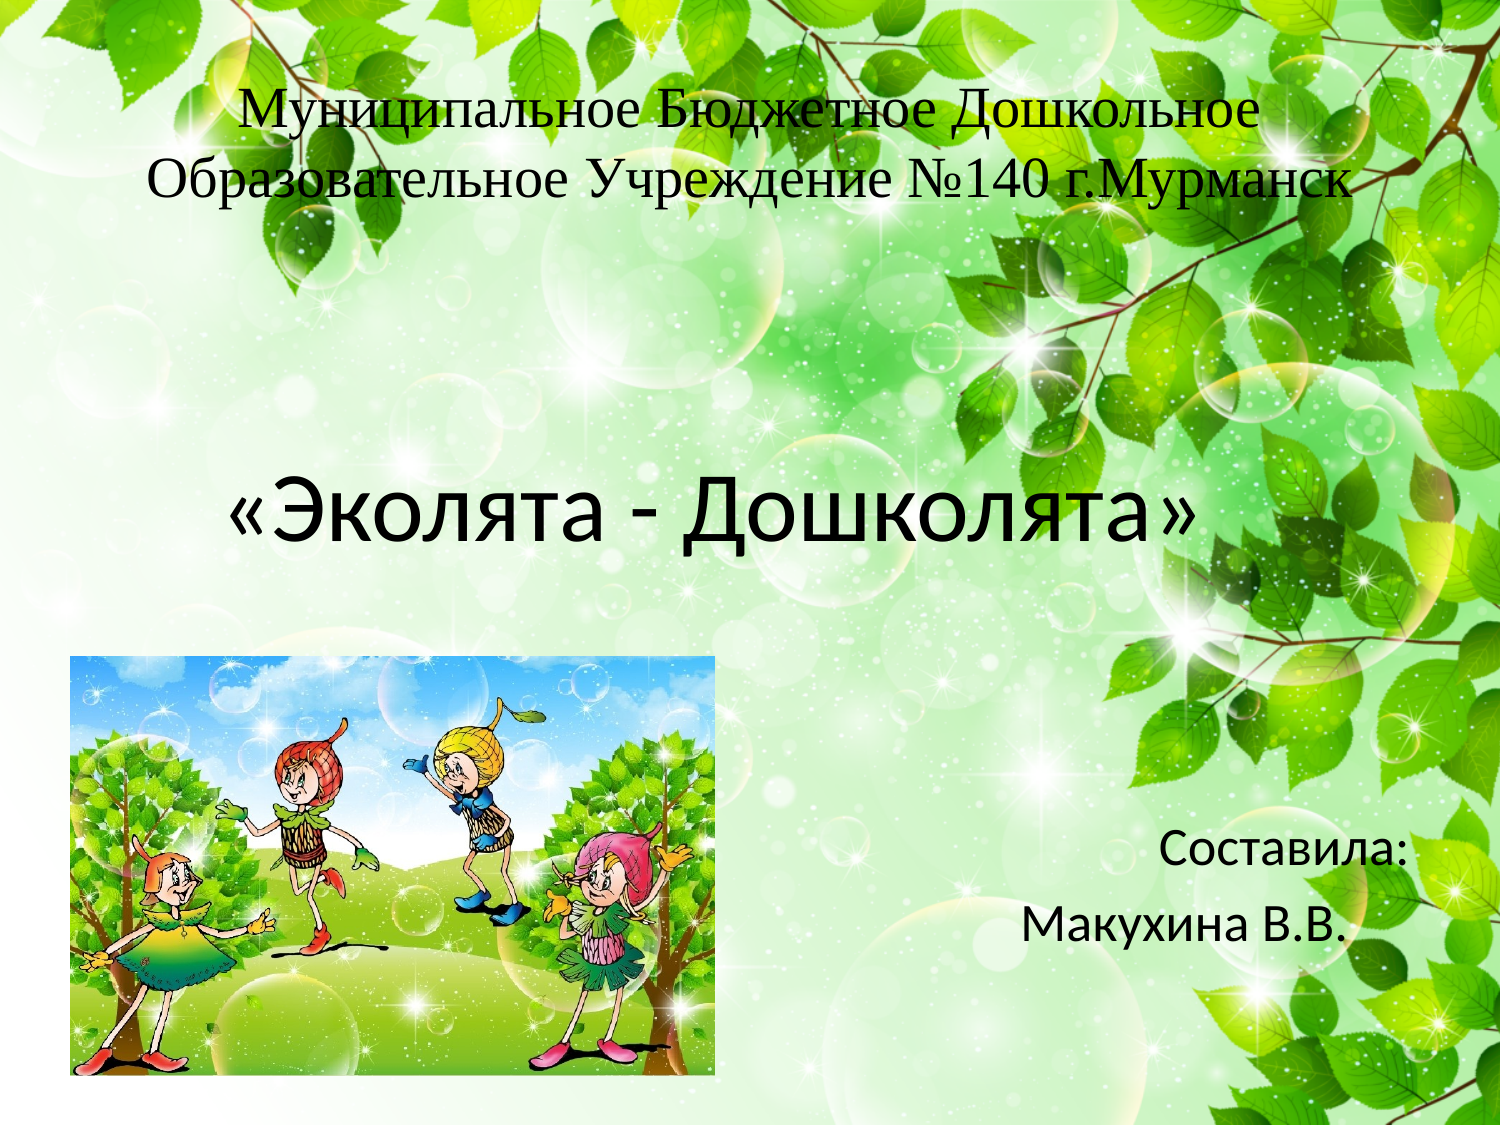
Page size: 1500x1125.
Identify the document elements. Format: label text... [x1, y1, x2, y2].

title Муниципальное Бюджетное Дошкольное Образовательное Учреждение №140 г.Мурманск [75, 45, 1425, 233]
picture [0, 0, 1500, 1125]
list «Эколята - Дошколята» Составила: Макухина В.В. [70, 262, 1425, 1005]
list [70, 656, 715, 1076]
